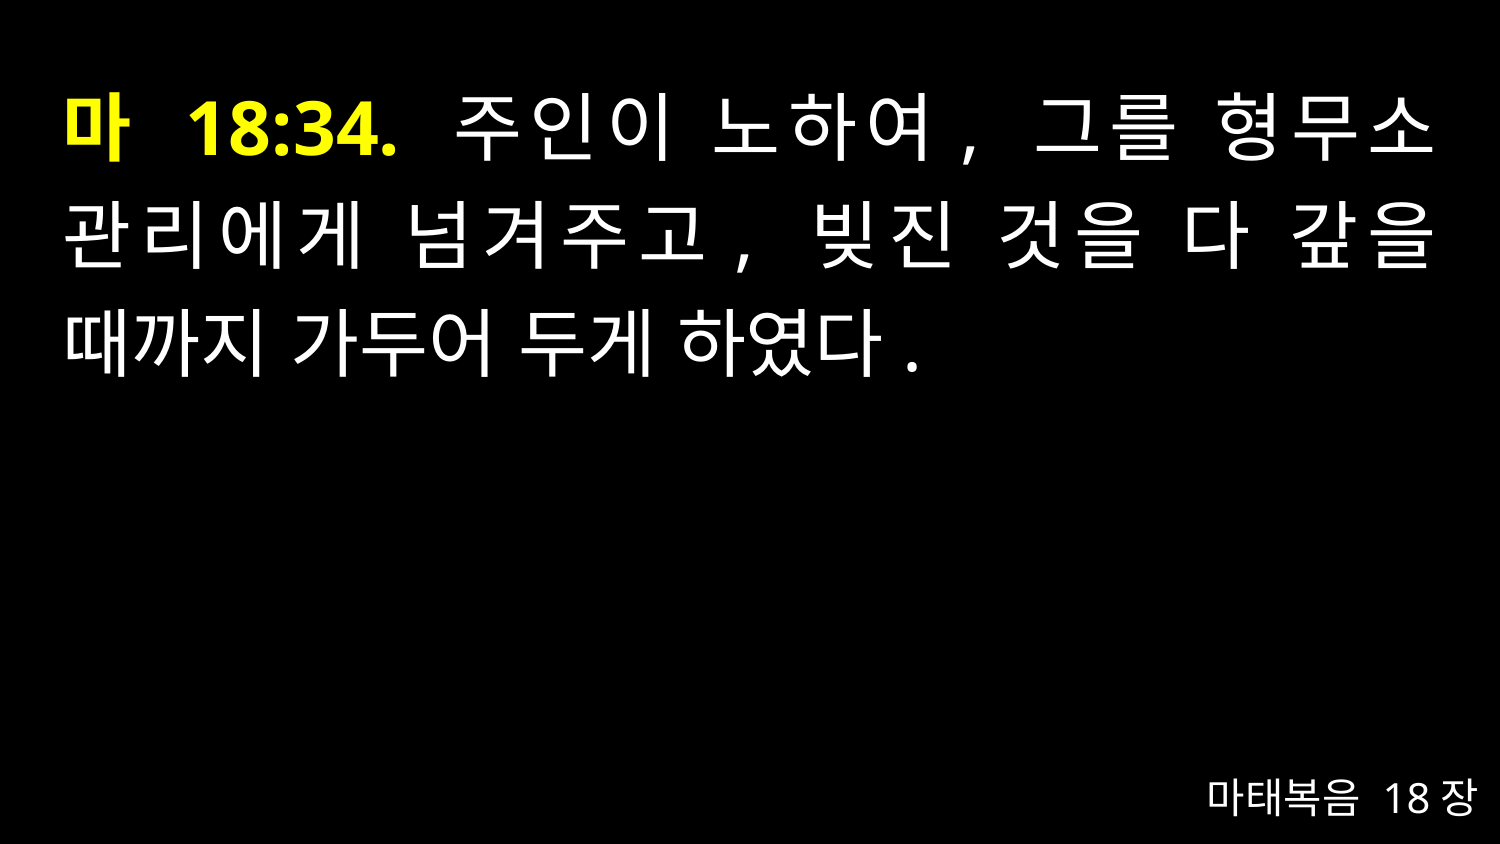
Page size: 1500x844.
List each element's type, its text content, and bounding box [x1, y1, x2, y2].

subtitle 마태복음 18장 [916, 770, 1500, 844]
title 마 18:34. 주인이 노하여, 그를 형무소 관리에게 넘겨주고, 빚진 것을 다 갚을 때까지 가두어 두게 하였다. [0, 0, 1500, 844]
